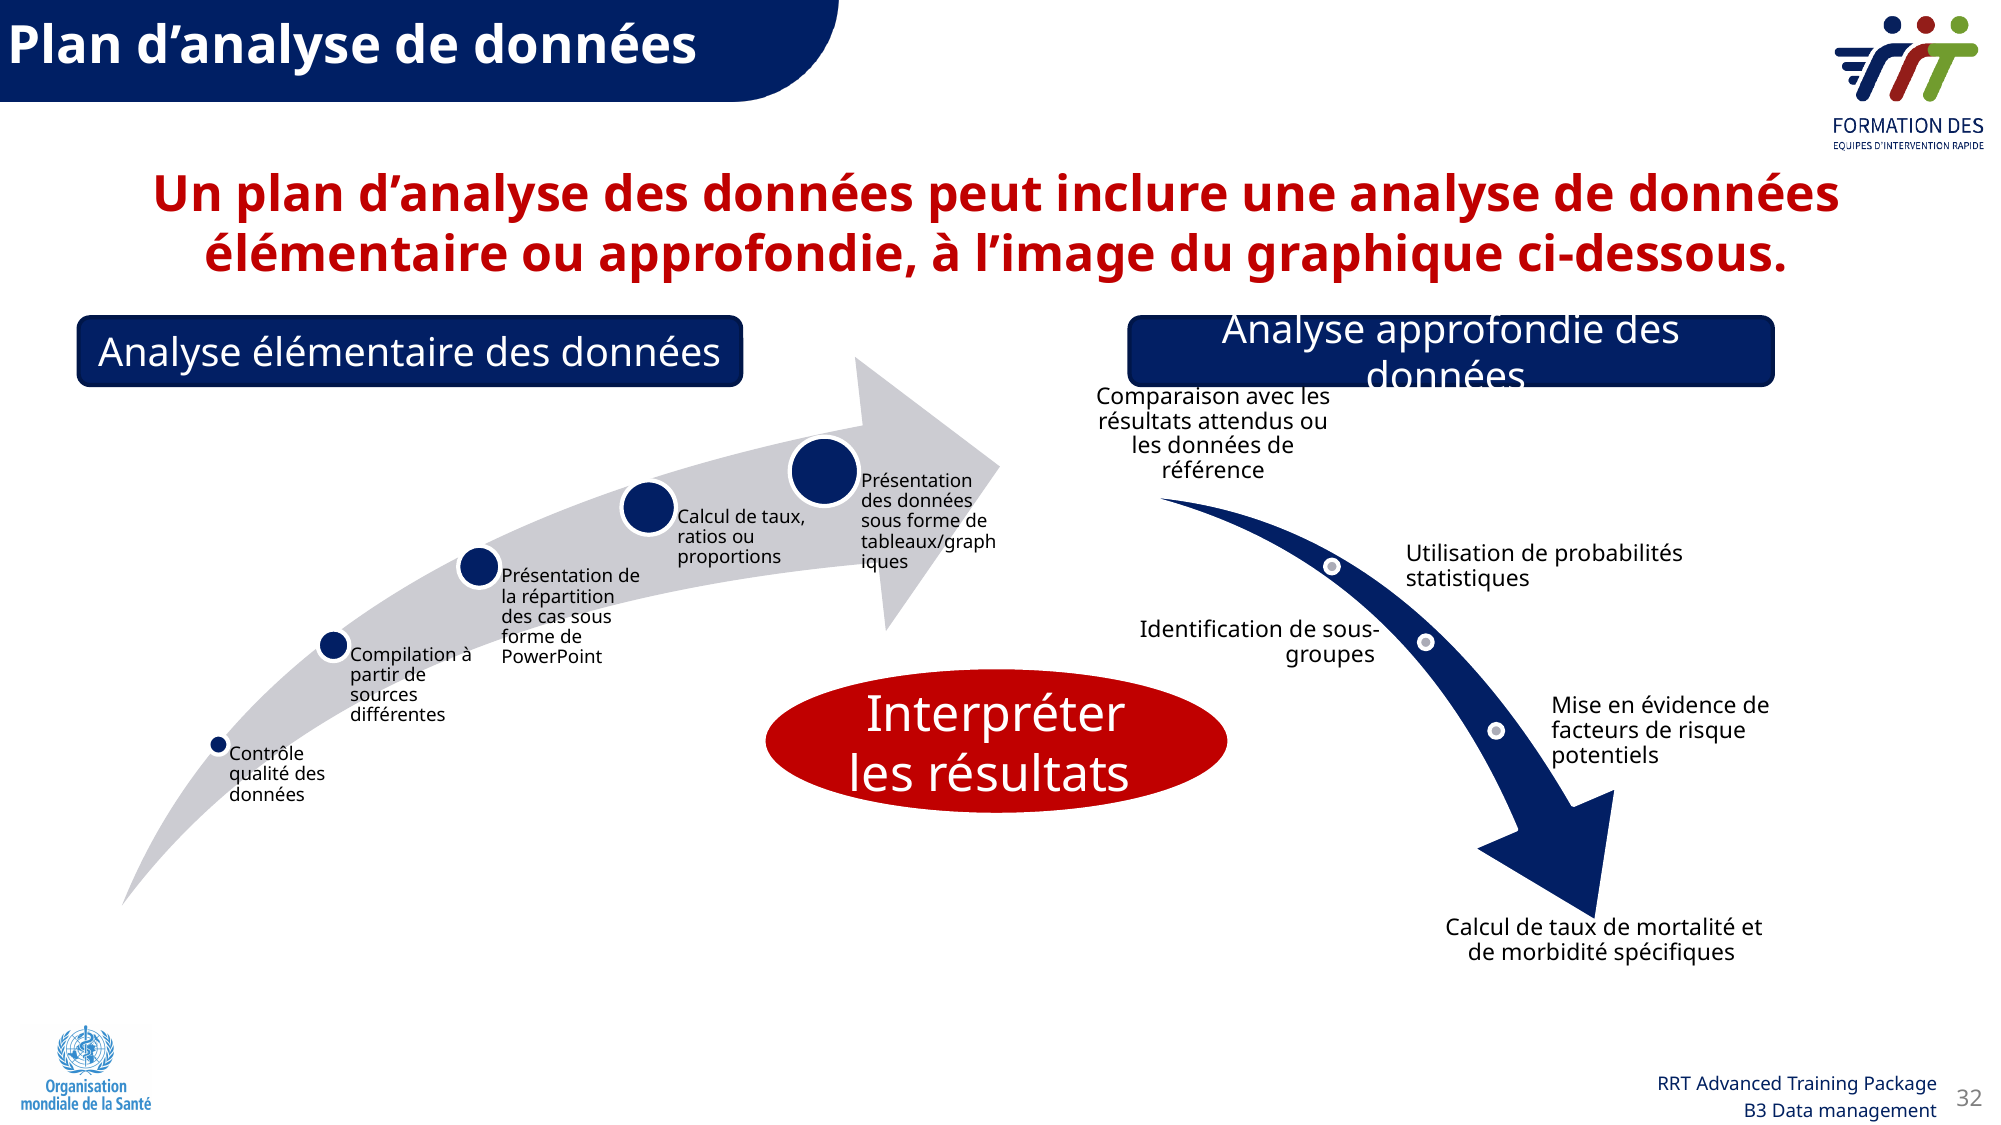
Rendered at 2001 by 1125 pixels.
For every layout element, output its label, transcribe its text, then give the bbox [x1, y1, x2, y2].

title Plan d’analyse de données [0, 0, 873, 101]
picture [20, 1024, 152, 1111]
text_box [121, 200, 1001, 1002]
text_box Analyse approfondie des données [1127, 315, 1775, 384]
text_box Analyse élémentaire des données [76, 315, 121, 388]
picture [1833, 15, 1984, 151]
text_box Un plan d’analyse des données peut inclure une analyse de données élémentaire ou approfondie, à l’image du graphique ci-dessous. [55, 154, 1938, 290]
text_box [935, 384, 1927, 1015]
